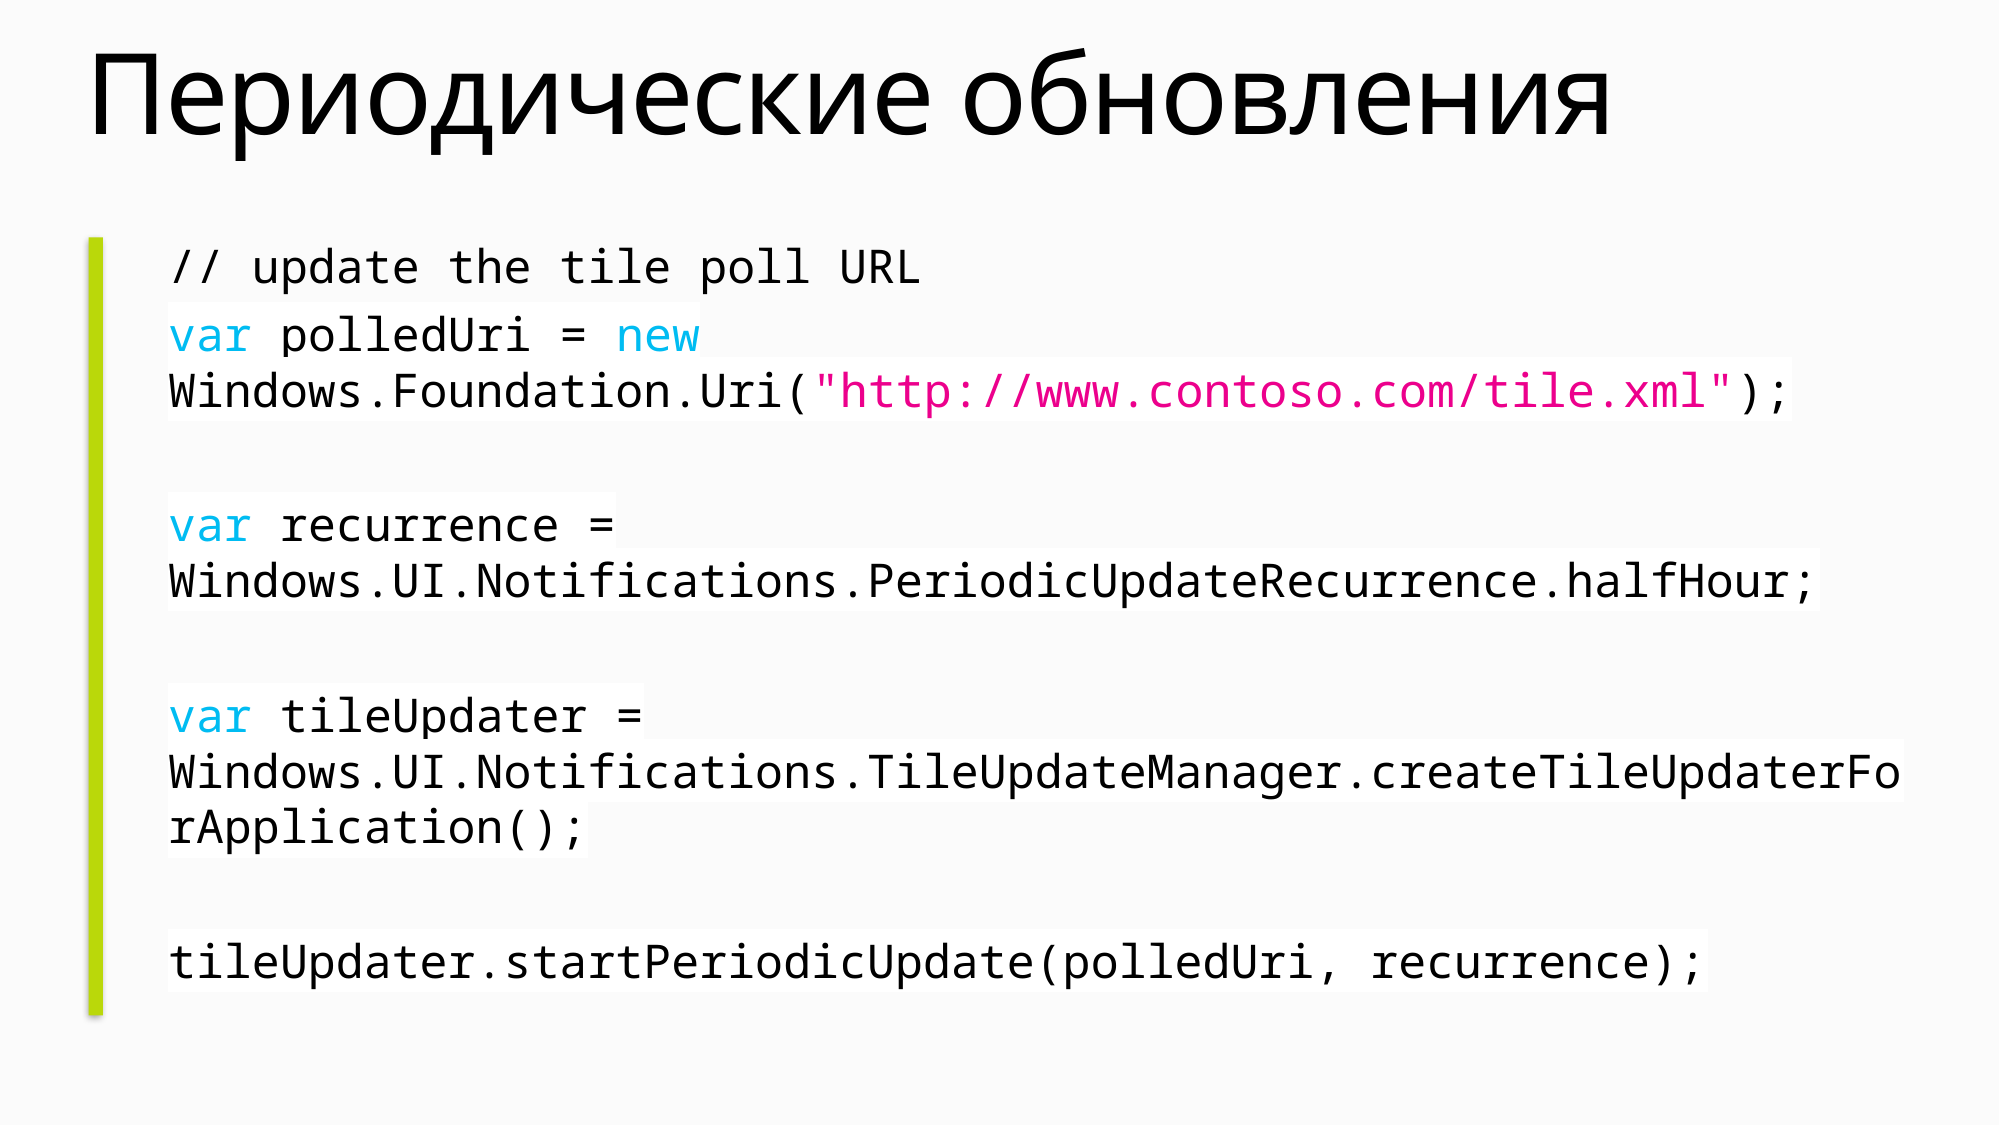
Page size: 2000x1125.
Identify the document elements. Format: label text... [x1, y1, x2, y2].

title Периодические обновления [85, 37, 1914, 161]
list // update the tile poll URL var polledUri = new Windows.Foundation.Uri("http://www.contoso.com/tile.xml"); var recurrence = Windows.UI.Notifications.PeriodicUpdateRecurrence.halfHour; var tileUpdater = Windows.UI.Notifications.TileUpdateManager.createTileUpdaterForApplication(); tileUpdater.startPeriodicUpdate(polledUri, recurrence); [123, 237, 1914, 998]
